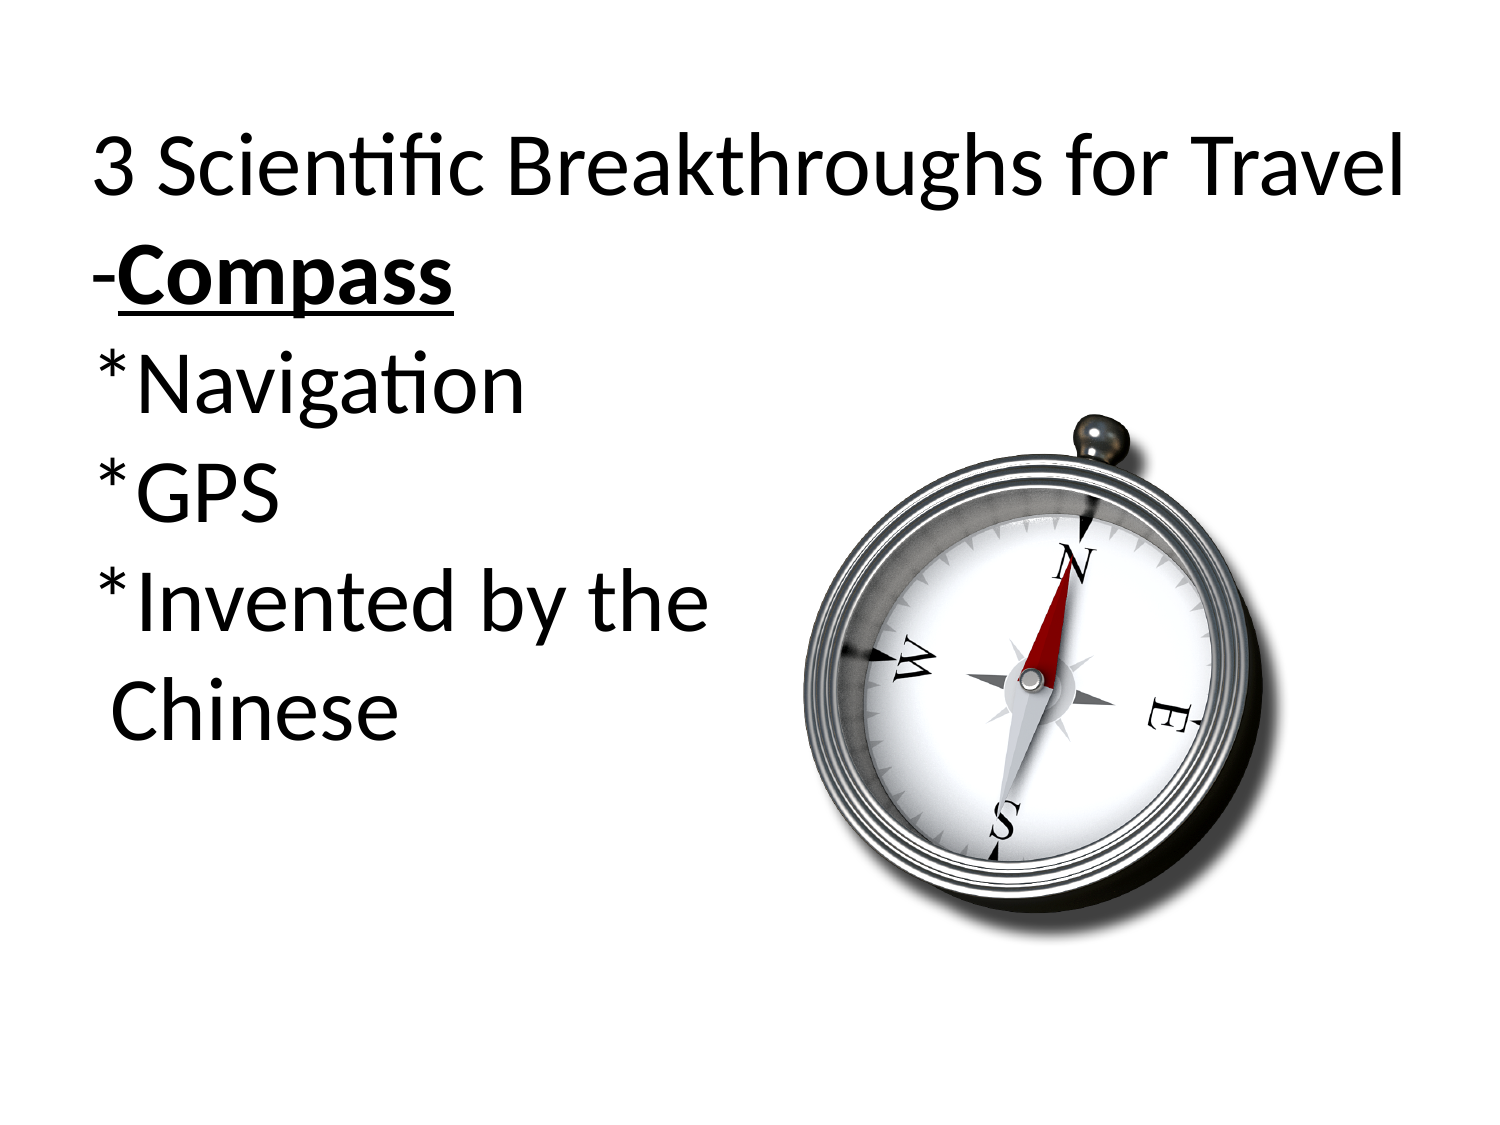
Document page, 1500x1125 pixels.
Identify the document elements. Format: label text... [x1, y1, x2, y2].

title 3 Scientific Breakthroughs for Travel -Compass *Navigation *GPS *Invented by the Chinese [75, 45, 1425, 1037]
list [749, 367, 1335, 952]
